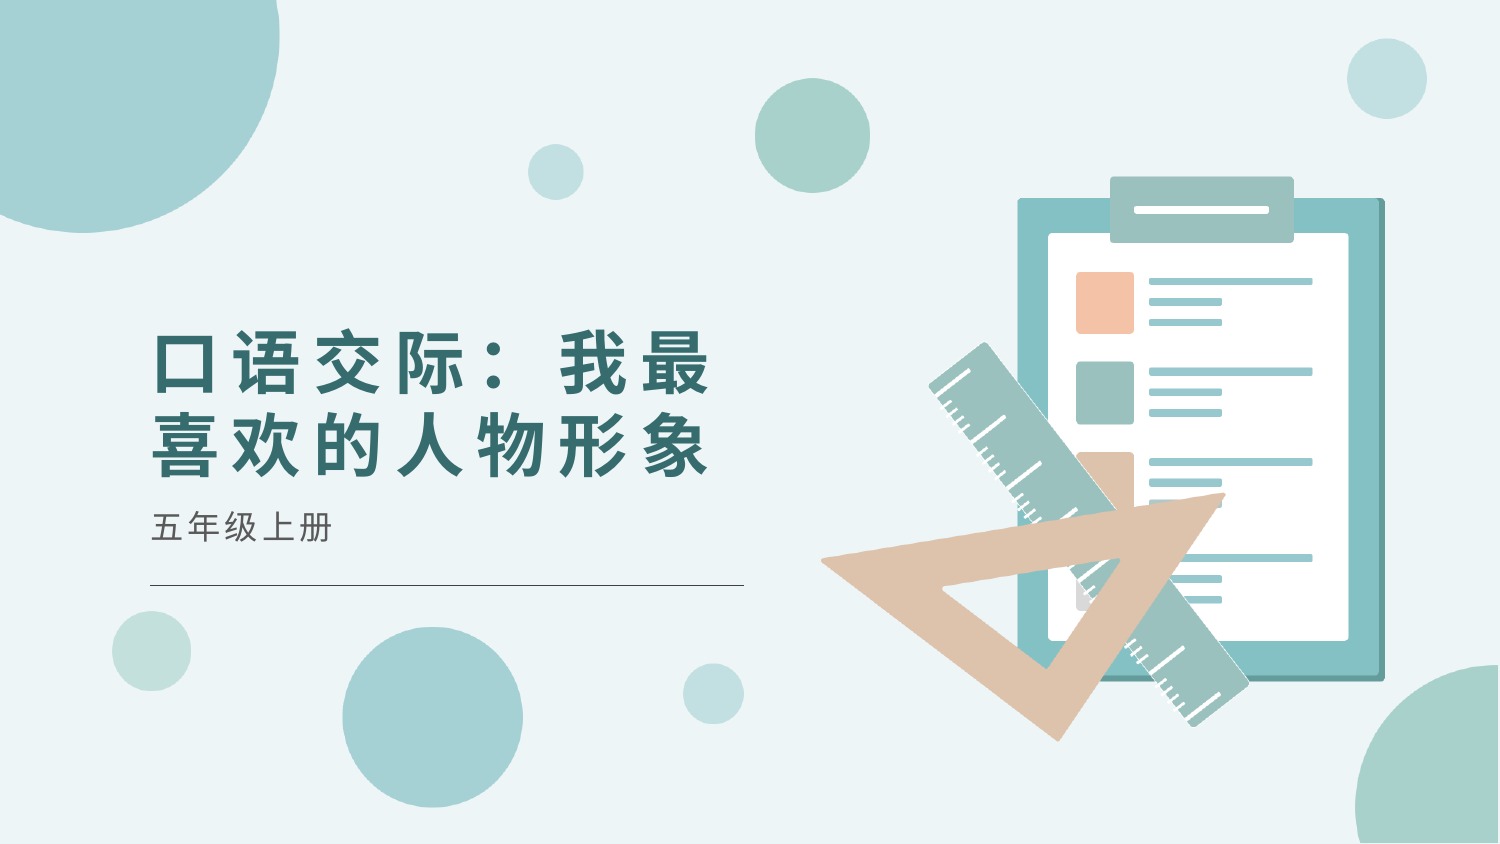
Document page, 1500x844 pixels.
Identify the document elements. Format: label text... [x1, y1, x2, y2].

text_box 五年级上册 [149, 506, 744, 552]
picture [0, 0, 1500, 843]
text_box 口语交际：我最喜欢的人物形象 [150, 257, 744, 485]
